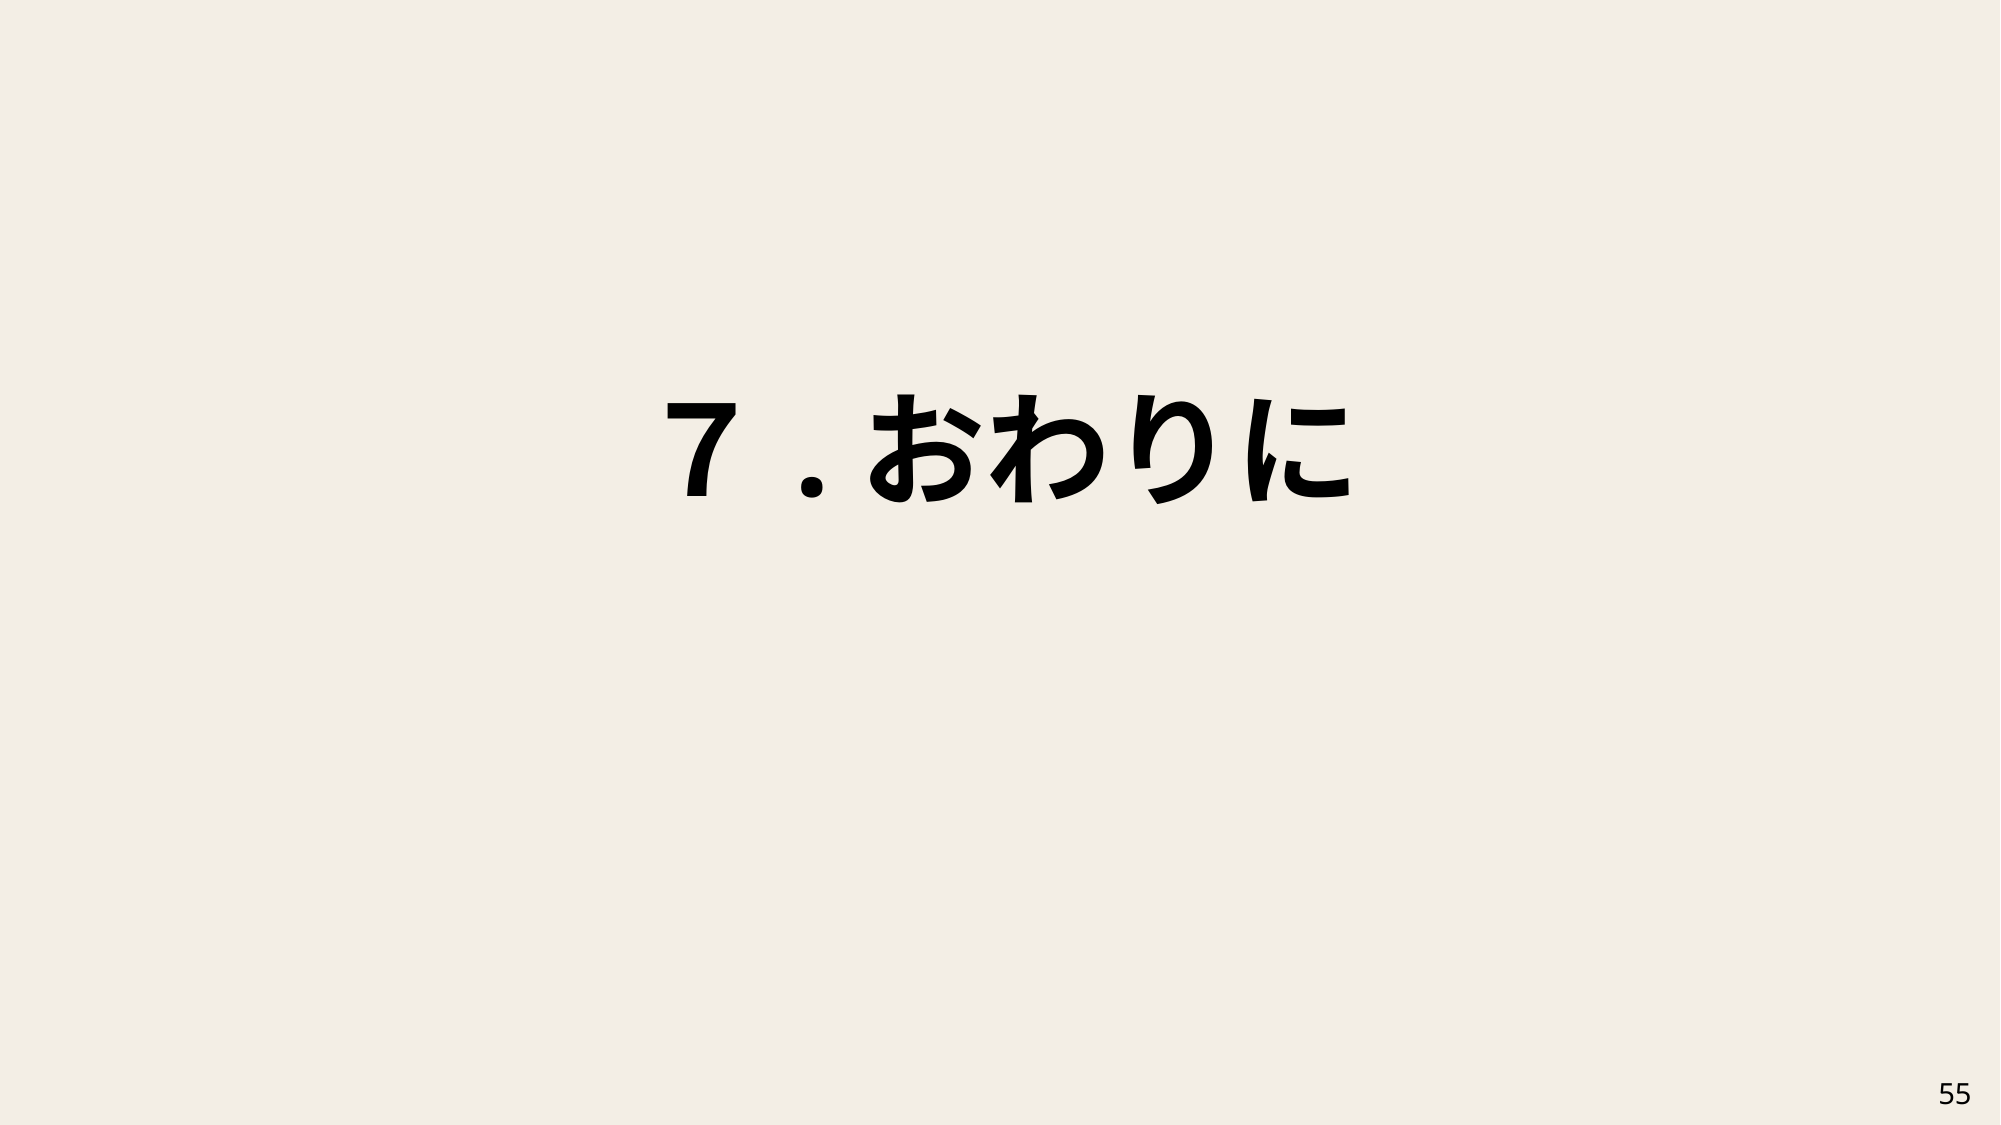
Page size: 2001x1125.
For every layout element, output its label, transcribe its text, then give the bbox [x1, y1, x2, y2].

title ７.おわりに [0, 326, 2000, 563]
text_box 55 [1879, 1067, 1987, 1118]
